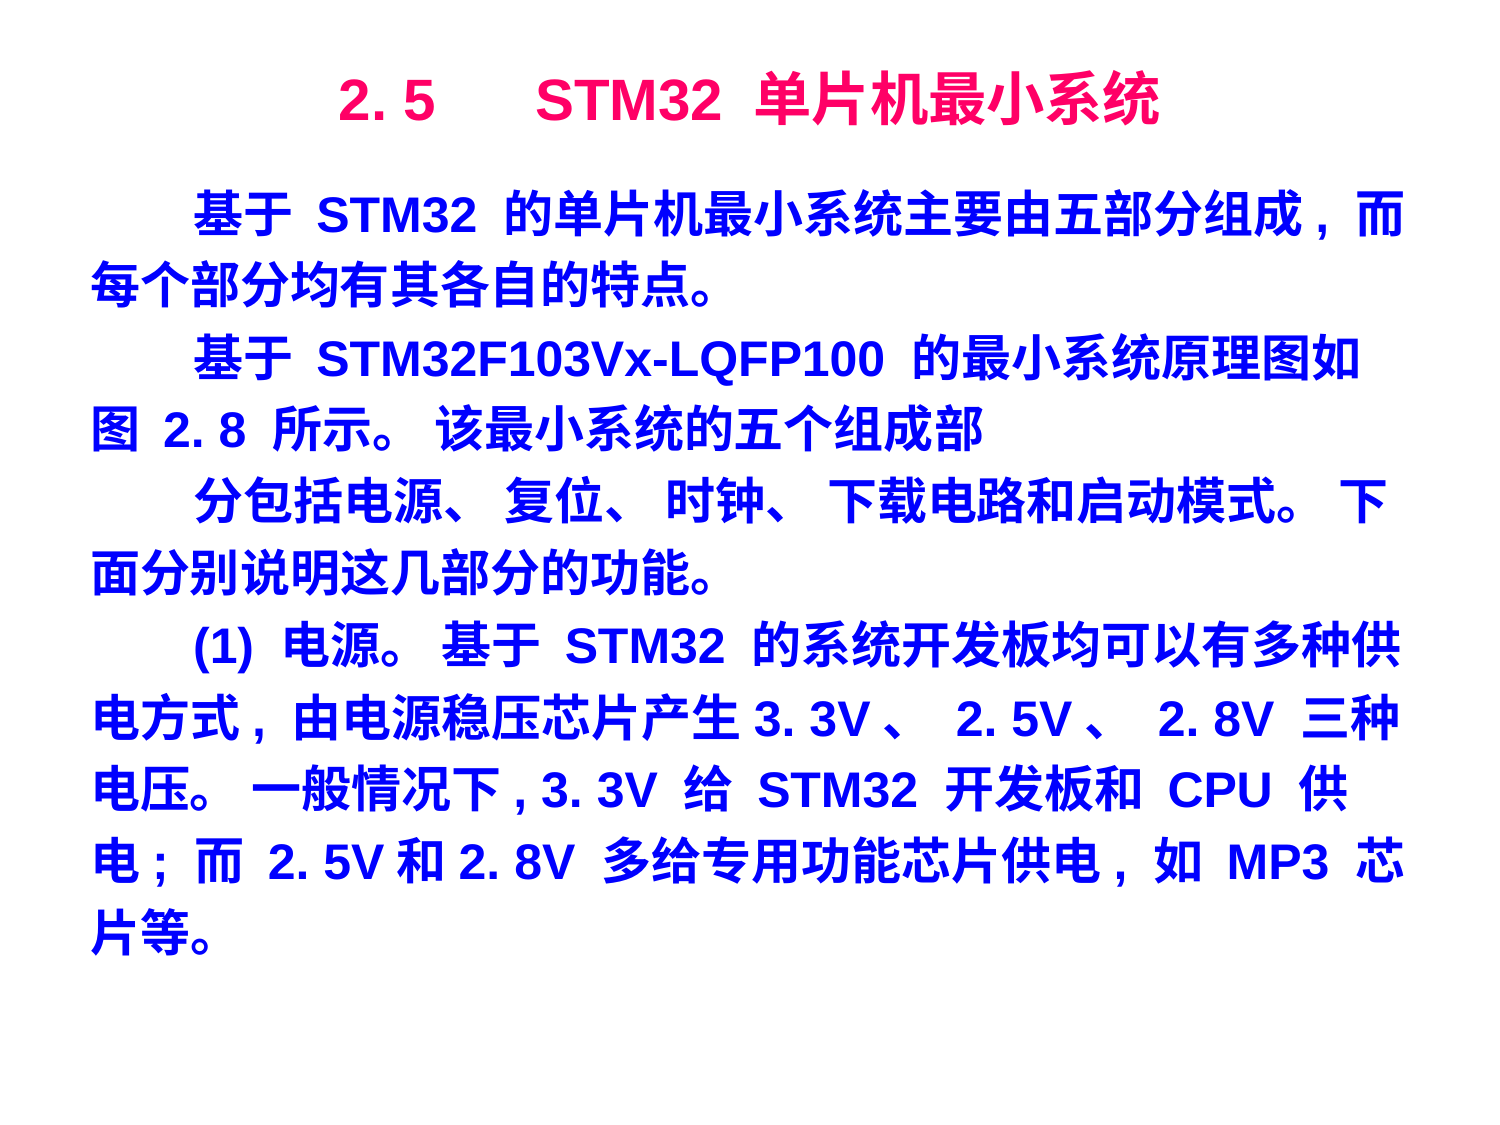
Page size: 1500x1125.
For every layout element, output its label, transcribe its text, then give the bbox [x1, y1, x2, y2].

list 基于 STM32 的单片机最小系统主要由五部分组成, 而每个部分均有其各自的特点。 基于 STM32F103Vx-LQFP100 的最小系统原理图如图 2. 8 所示。 该最小系统的五个组成部 分包括电源、 复位、 时钟、 下载电路和启动模式。 下面分别说明这几部分的功能。 (1) 电源。 基于 STM32 的系统开发板均可以有多种供电方式, 由电源稳压芯片产生3. 3V、 2. 5V、 2. 8V 三种电压。 一般情况下, 3. 3V 给 STM32 开发板和 CPU 供电; 而 2. 5V和2. 8V 多给专用功能芯片供电, 如 MP3 芯片等。 [75, 162, 1425, 905]
title 2. 5 STM32 单片机最小系统 [75, 3, 1425, 162]
